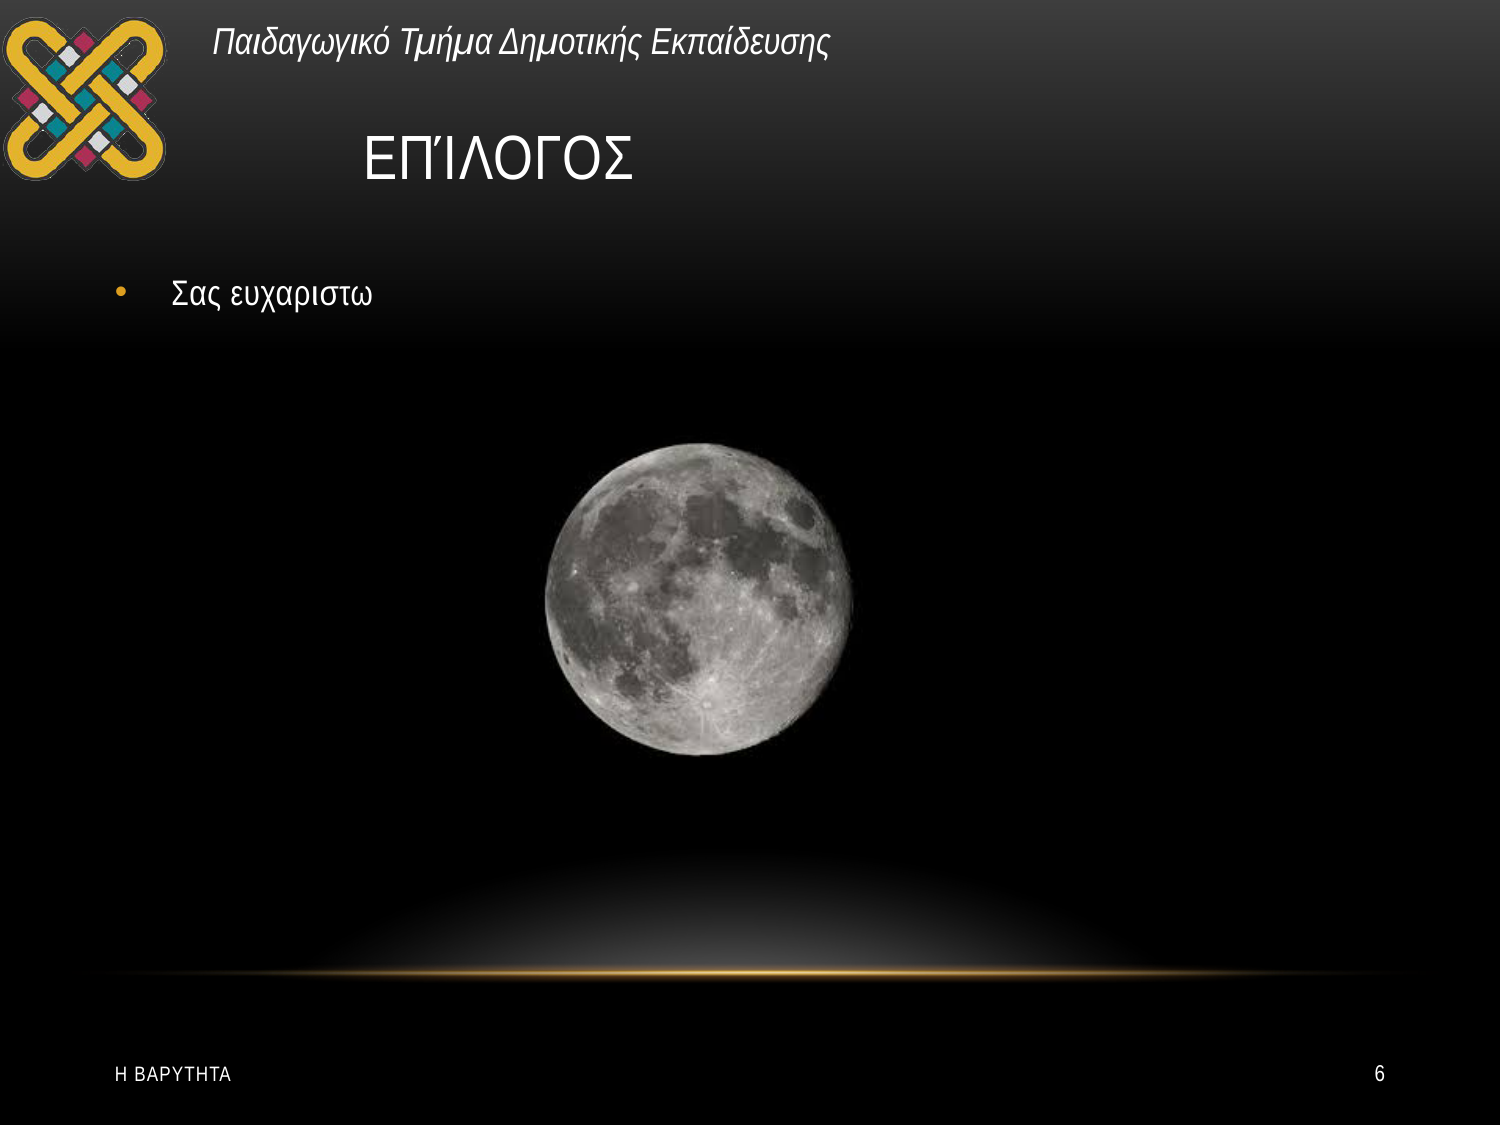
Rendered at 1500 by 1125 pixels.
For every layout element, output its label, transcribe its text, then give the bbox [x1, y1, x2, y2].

title ΕπίλογοΣ [348, 37, 1438, 200]
text_box Παιδαγωγικό Τμήμα Δημοτικής Εκπαίδευσης [197, 9, 847, 70]
footer Η ΒΑΡΥΤΗΤΑ [99, 1042, 575, 1103]
picture [0, 0, 1500, 1125]
slide_number 6 [1237, 1042, 1400, 1103]
list Σας ευχαριστω [99, 262, 1400, 938]
